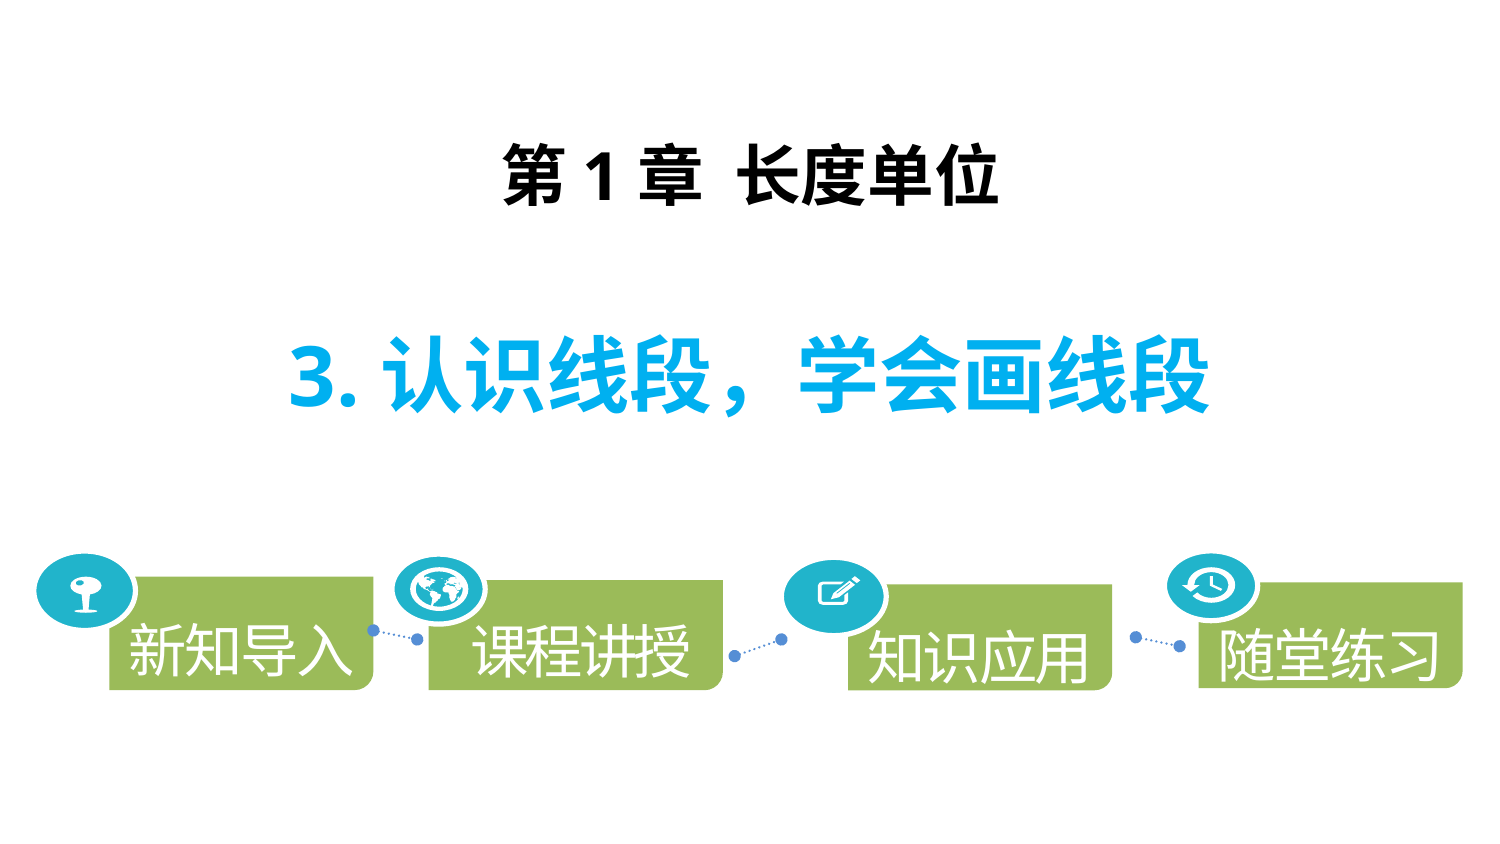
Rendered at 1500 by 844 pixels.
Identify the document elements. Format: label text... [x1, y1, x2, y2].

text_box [33, 550, 1463, 700]
text_box 第1章 长度单位 [1, 126, 1500, 222]
text_box 3.认识线段，学会画线段 [1, 315, 1500, 431]
